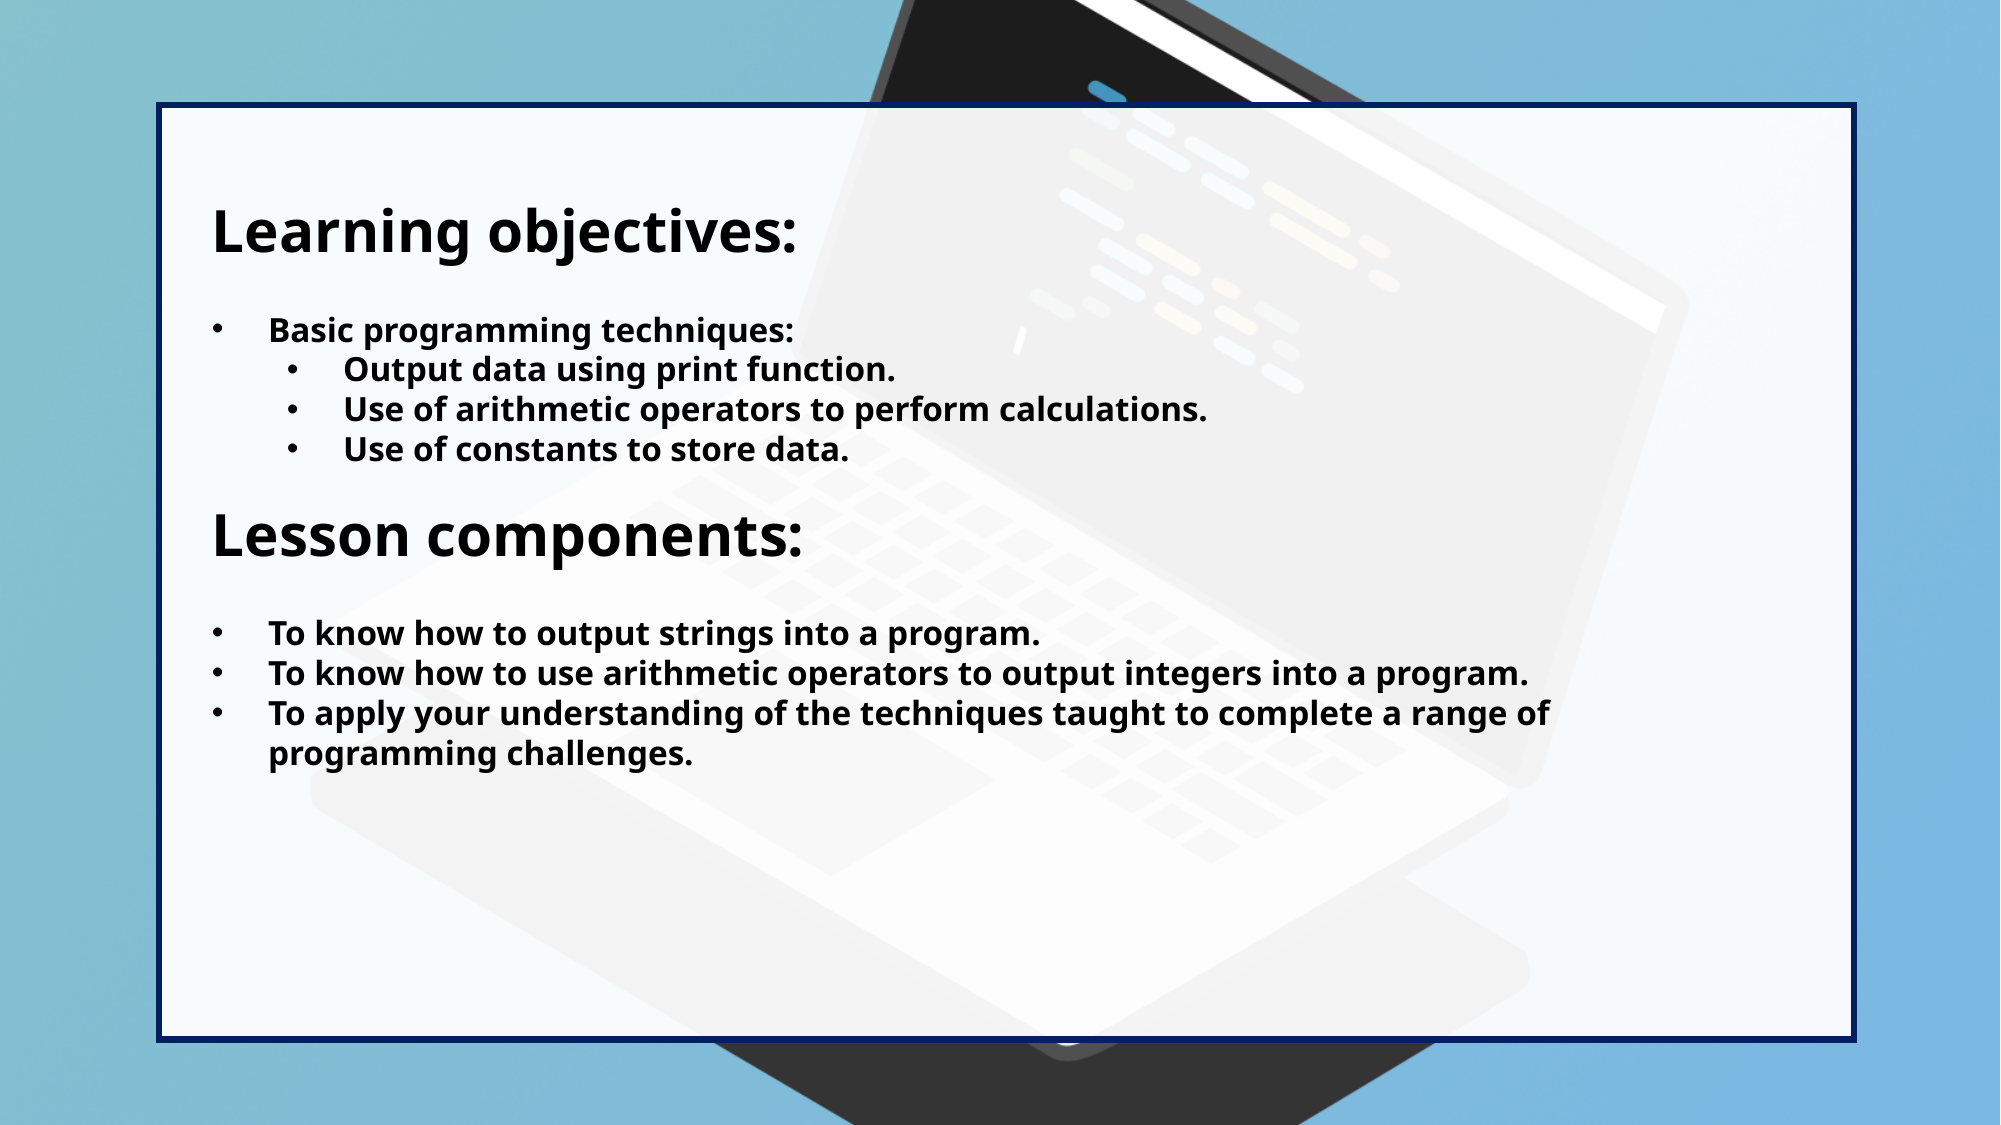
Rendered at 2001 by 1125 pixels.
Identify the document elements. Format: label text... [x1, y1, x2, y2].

picture [0, 0, 2000, 1125]
text_box [158, 104, 1855, 1041]
text_box Learning objectives: Basic programming techniques: Output data using print function. Use of arithmetic operators to perform calculations. Use of constants to store data. [197, 186, 1778, 476]
text_box Lesson components: To know how to output strings into a program. To know how to use arithmetic operators to output integers into a program. To apply your understanding of the techniques taught to complete a range of programming challenges. [197, 490, 1778, 780]
